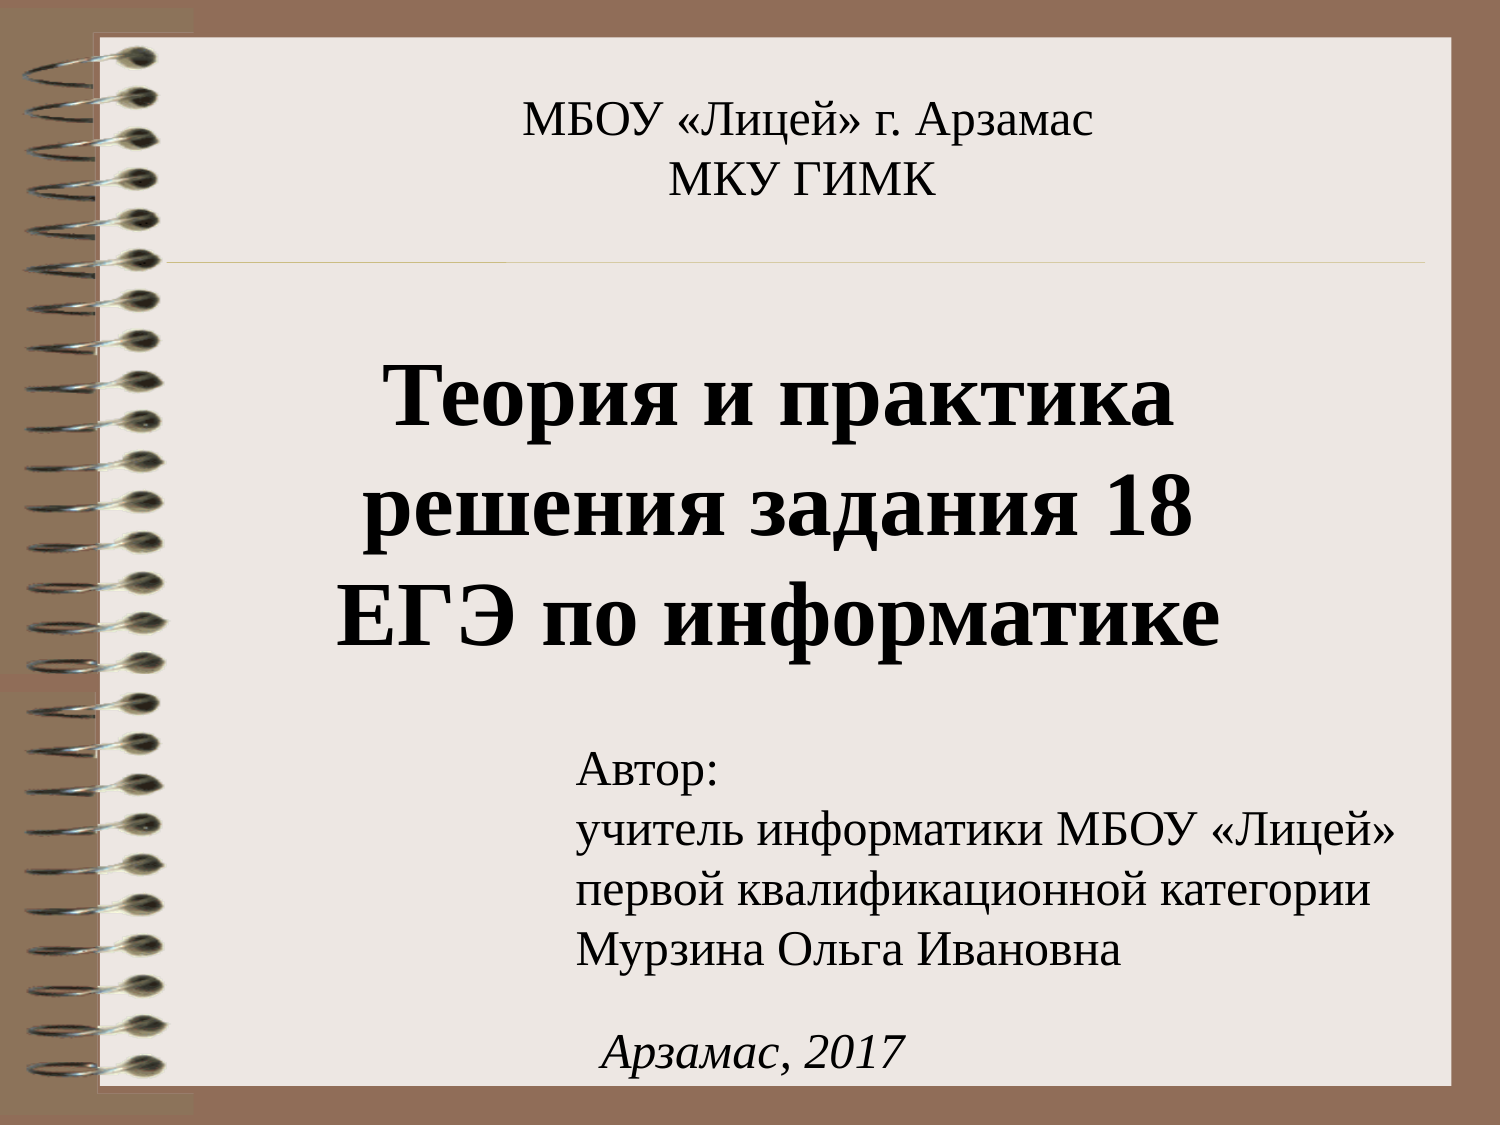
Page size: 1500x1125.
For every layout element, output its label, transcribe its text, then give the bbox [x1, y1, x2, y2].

text_box МБОУ «Лицей» г. Арзамас МКУ ГИМК [253, 78, 1363, 213]
picture [0, 692, 194, 1115]
text_box Арзамас, 2017 [501, 1011, 1004, 1087]
text_box Теория и практика решения задания 18 ЕГЭ по информатике [253, 326, 1306, 671]
picture [0, 8, 194, 674]
text_box Автор: учитель информатики МБОУ «Лицей» первой квалификационной категории Мурзина Ольга Ивановна [560, 727, 1447, 983]
